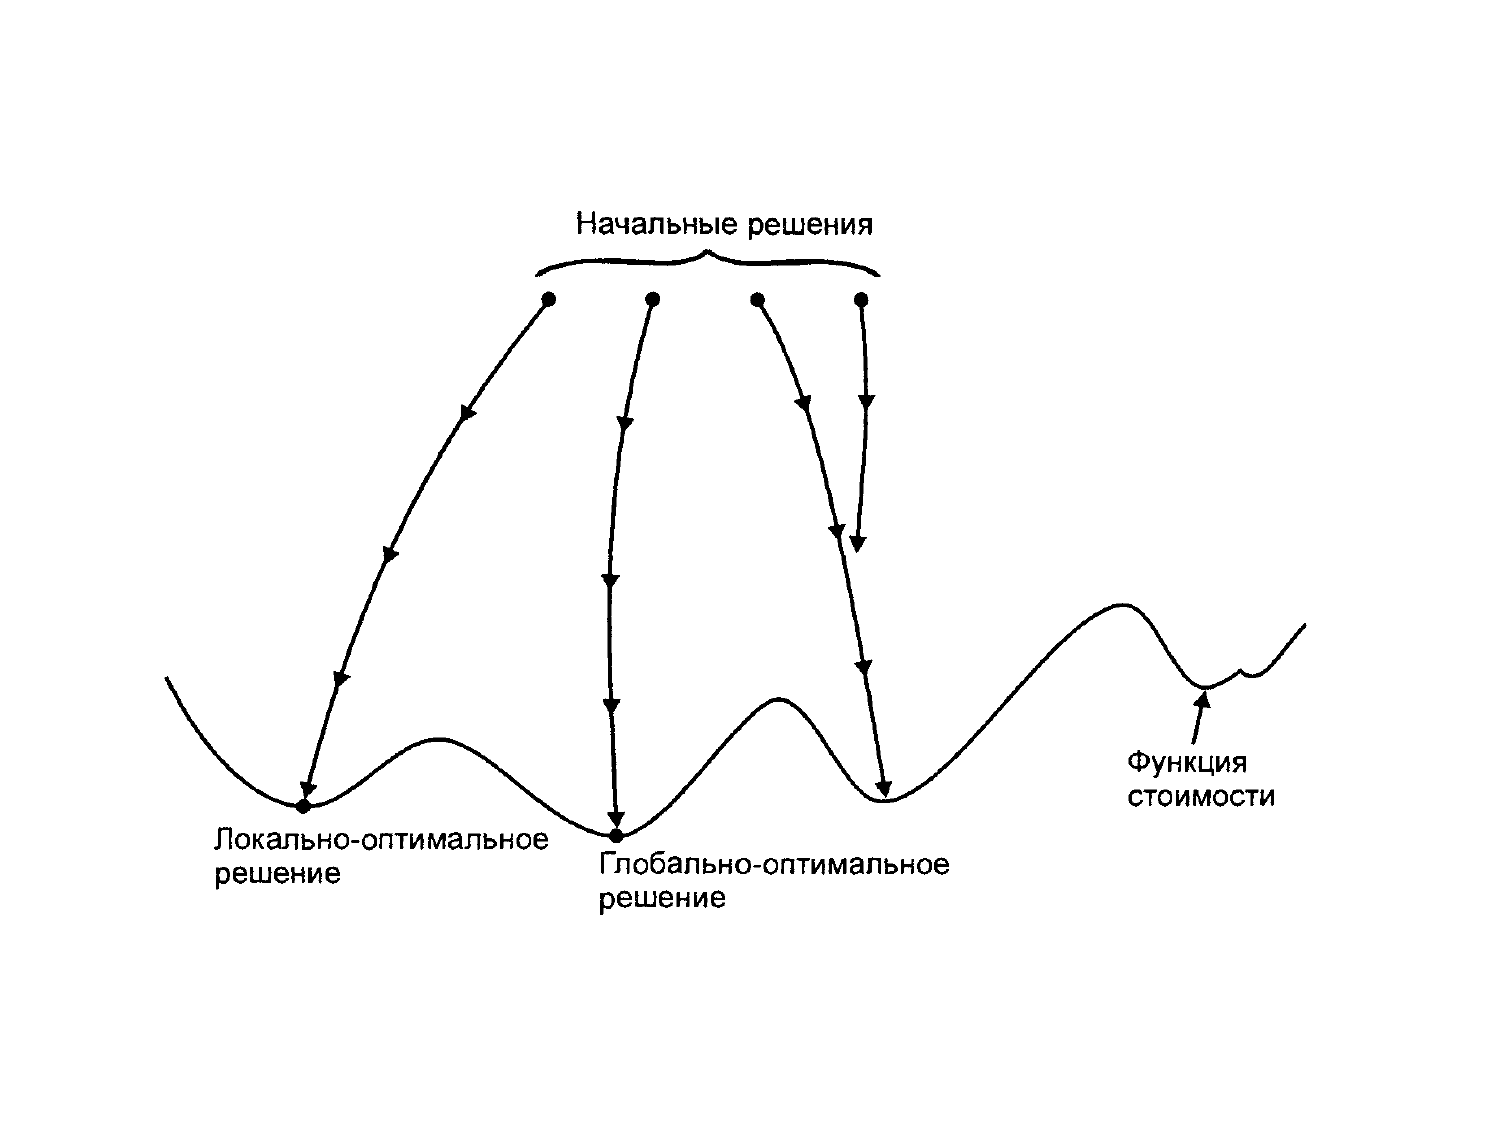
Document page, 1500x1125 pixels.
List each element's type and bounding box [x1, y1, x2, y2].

picture [147, 196, 1337, 929]
